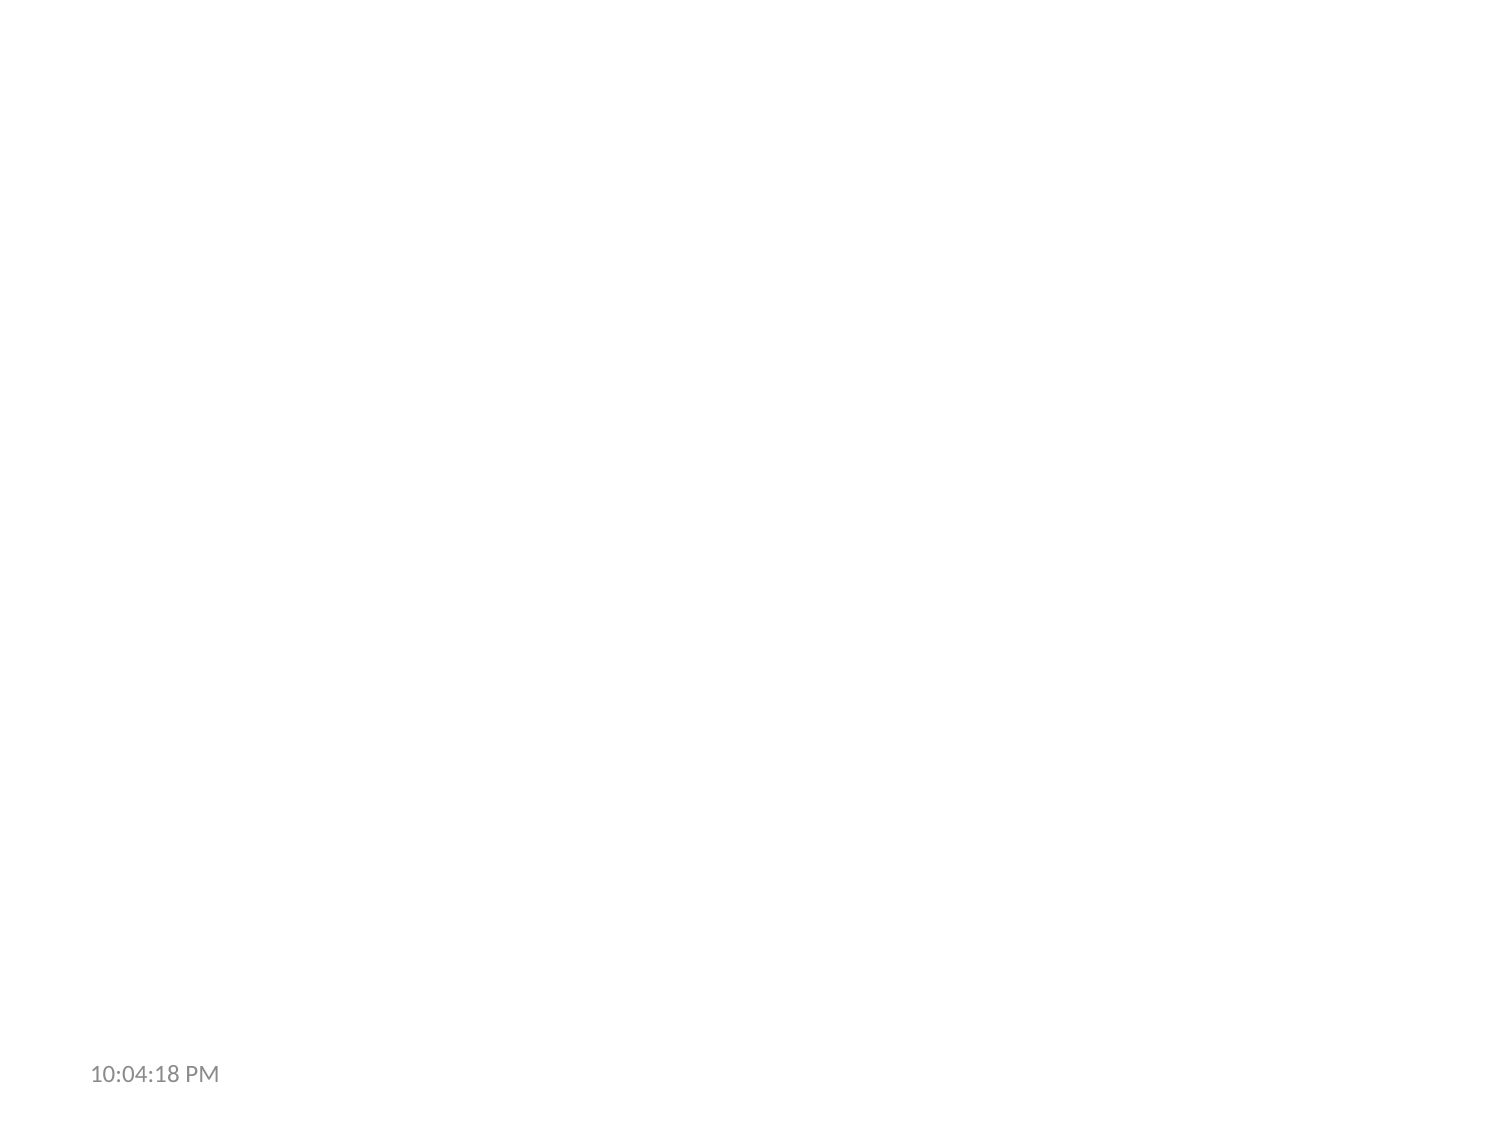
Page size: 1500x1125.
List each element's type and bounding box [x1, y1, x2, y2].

slide_number [75, 1042, 425, 1103]
